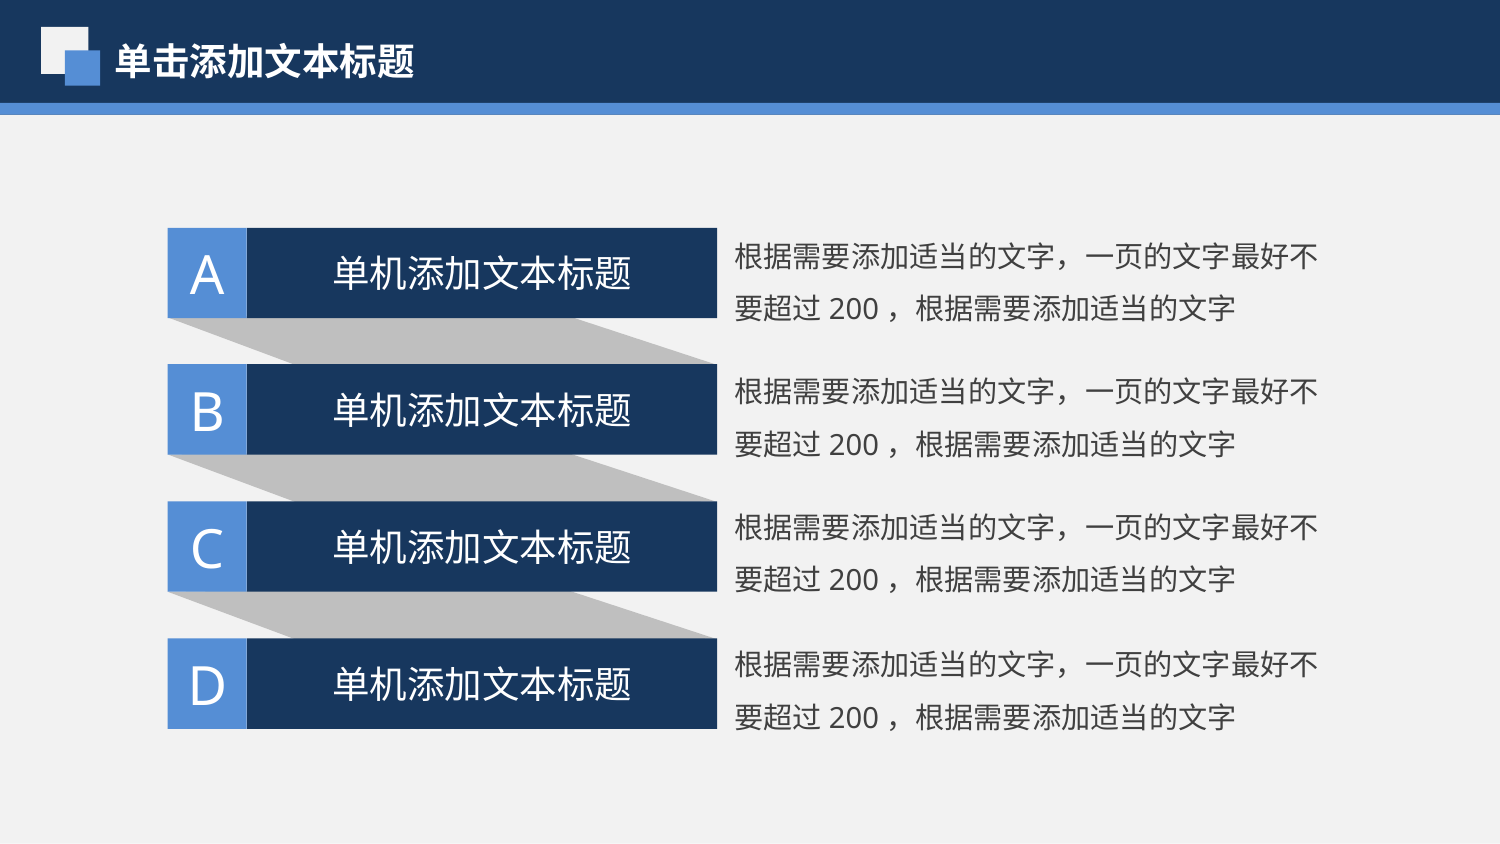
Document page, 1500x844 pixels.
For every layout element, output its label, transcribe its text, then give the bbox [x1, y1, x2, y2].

text_box [63, 48, 102, 88]
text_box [167, 227, 721, 730]
text_box [39, 25, 91, 76]
text_box 根据需要添加适当的文字，一页的文字最好不要超过200，根据需要添加适当的文字 [726, 636, 1341, 727]
text_box [0, 101, 1500, 117]
text_box [0, 0, 1500, 101]
text_box 根据需要添加适当的文字，一页的文字最好不要超过200，根据需要添加适当的文字 [726, 498, 1341, 589]
text_box 根据需要添加适当的文字，一页的文字最好不要超过200，根据需要添加适当的文字 [726, 363, 1341, 454]
text_box 单击添加文本标题 [100, 30, 479, 91]
text_box 根据需要添加适当的文字，一页的文字最好不要超过200，根据需要添加适当的文字 [722, 227, 1341, 319]
